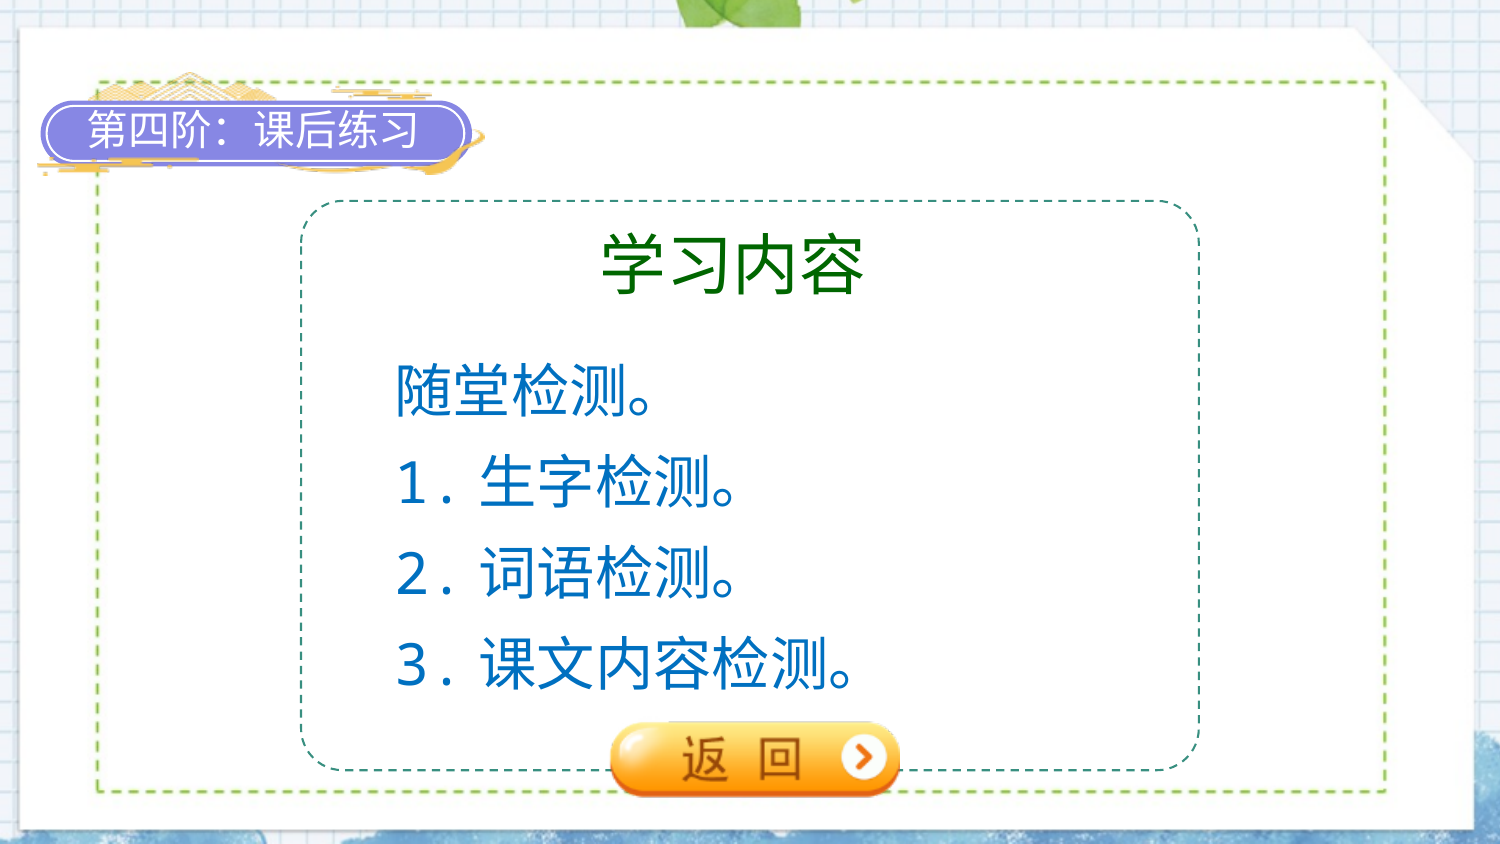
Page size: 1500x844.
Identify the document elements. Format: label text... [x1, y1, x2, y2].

text_box 学习内容 [584, 215, 916, 311]
picture [0, 0, 1500, 844]
text_box [299, 199, 1200, 772]
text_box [37, 72, 485, 176]
text_box 随堂检测。 1.生字检测。 2.词语检测。 3.课文内容检测。 [380, 326, 894, 705]
